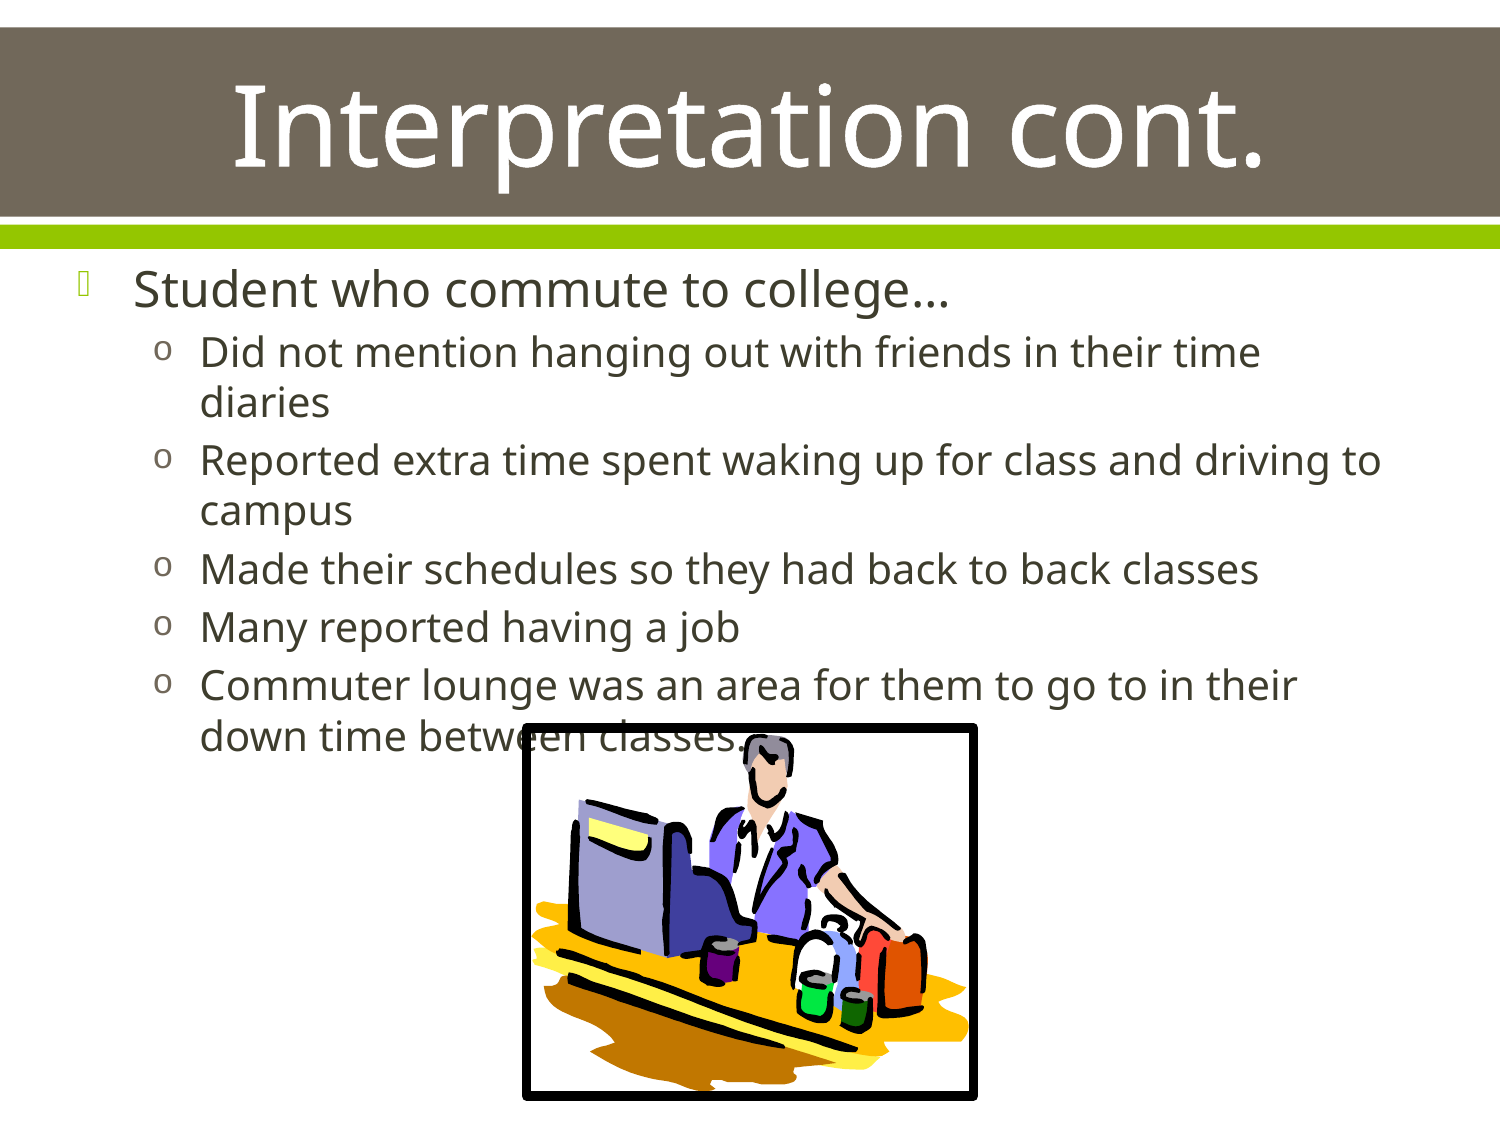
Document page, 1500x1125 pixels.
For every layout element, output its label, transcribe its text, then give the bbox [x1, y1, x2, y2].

title Interpretation cont. [75, 29, 1425, 213]
list Student who commute to college… Did not mention hanging out with friends in their time diaries Reported extra time spent waking up for class and driving to campus Made their schedules so they had back to back classes Many reported having a job Commuter lounge was an area for them to go to in their down time between classes. [62, 249, 1413, 993]
picture [530, 732, 969, 1092]
